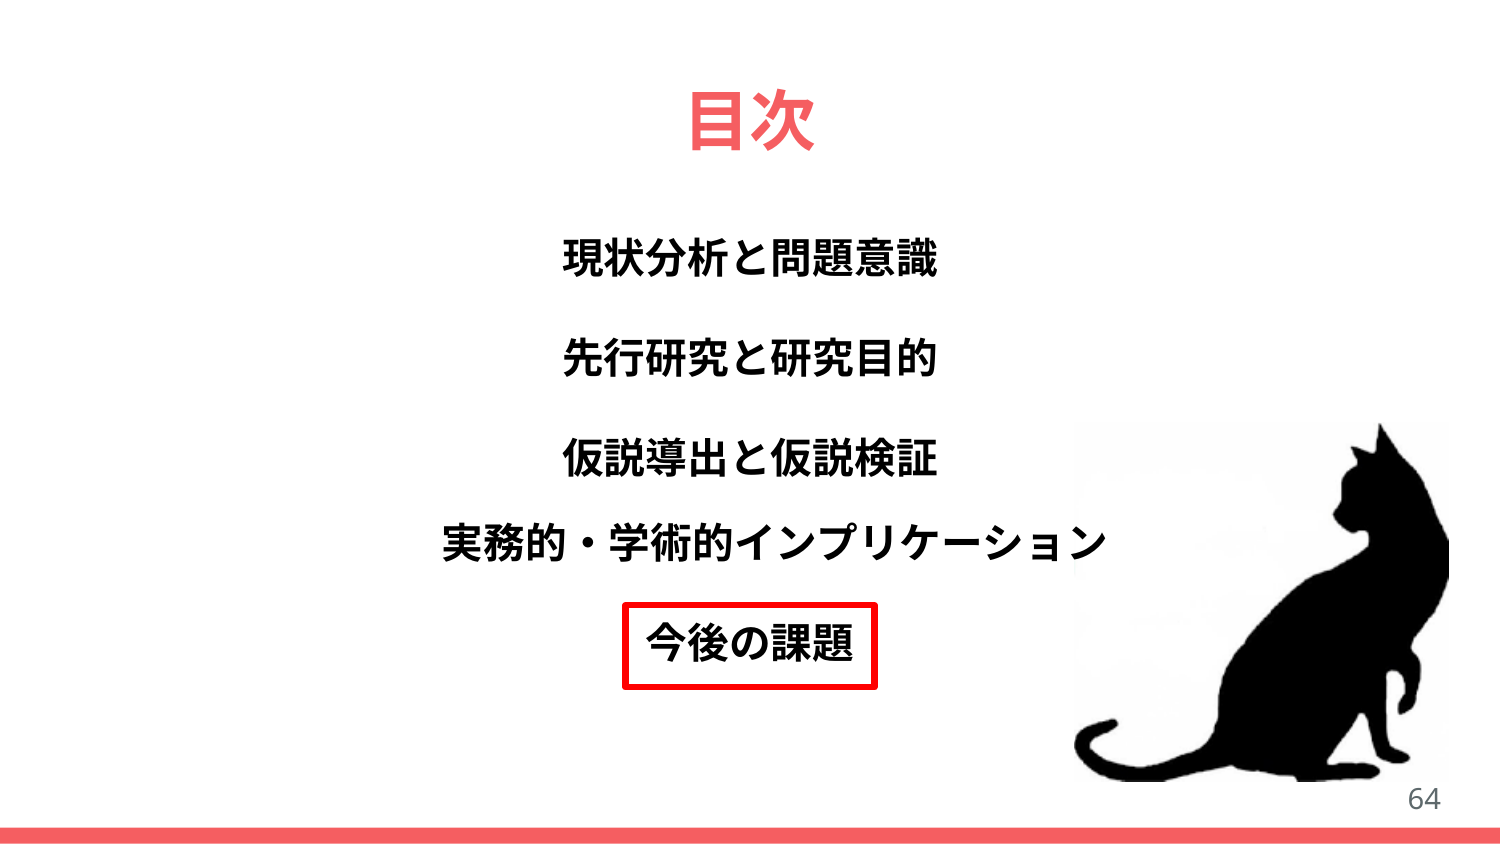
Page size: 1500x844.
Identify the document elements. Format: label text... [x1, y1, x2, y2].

list 現状分析と問題意識 先行研究と研究目的 仮説導出と仮説検証 実務的・学術的インプリケーション 今後の課題 [51, 166, 1449, 772]
title 目次 [51, 64, 1449, 166]
picture [1073, 422, 1450, 782]
text_box [625, 605, 875, 688]
slide_number 64 [1392, 767, 1483, 833]
